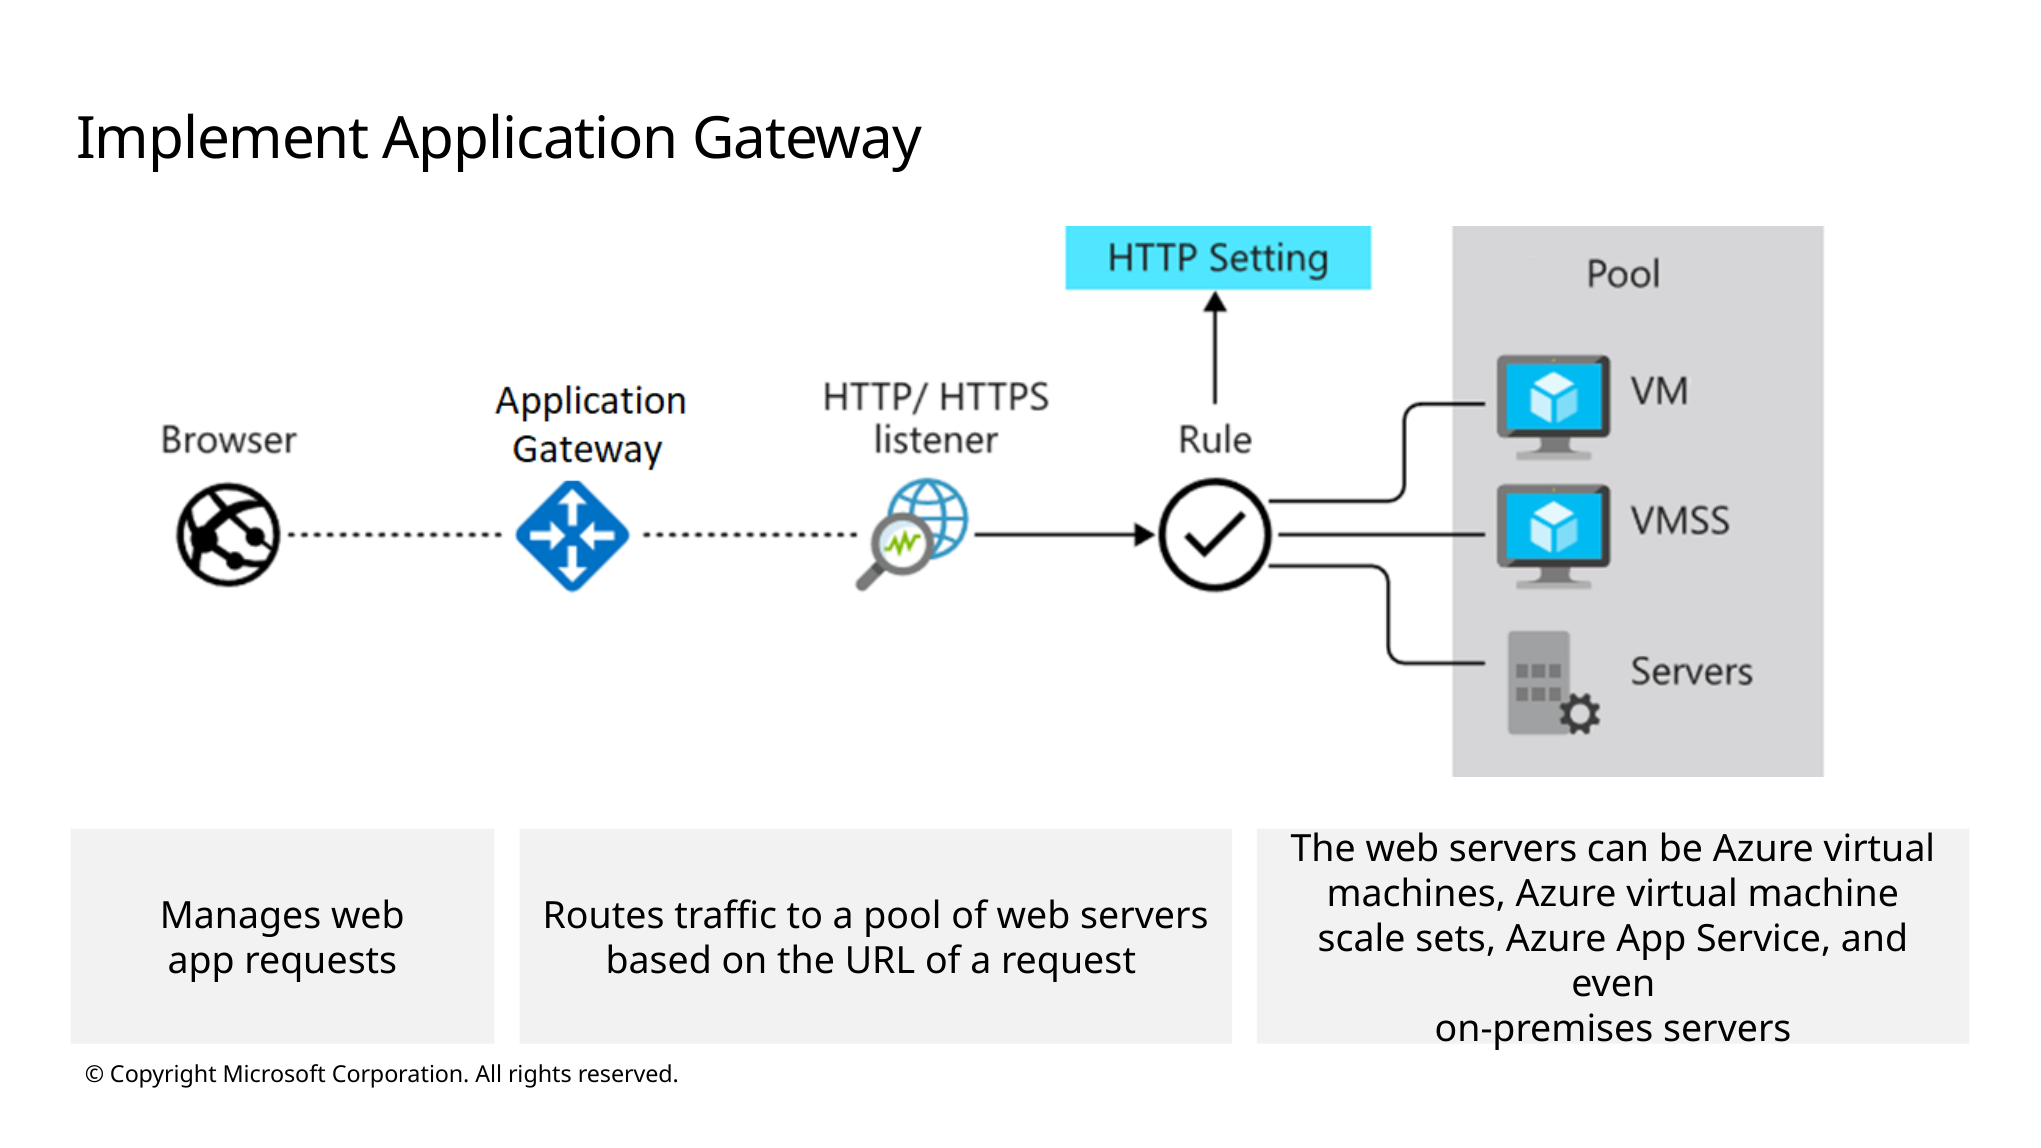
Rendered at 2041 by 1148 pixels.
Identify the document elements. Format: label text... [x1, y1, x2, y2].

text_box Manages web app requests [70, 828, 495, 1044]
picture [159, 226, 1826, 777]
text_box The web servers can be Azure virtual machines, Azure virtual machine scale sets, Azure App Service, and even on-premises servers [1256, 828, 1970, 1044]
title Implement Application Gateway [76, 93, 1968, 230]
text_box Routes traffic to a pool of web servers based on the URL of a request [519, 828, 1233, 1044]
